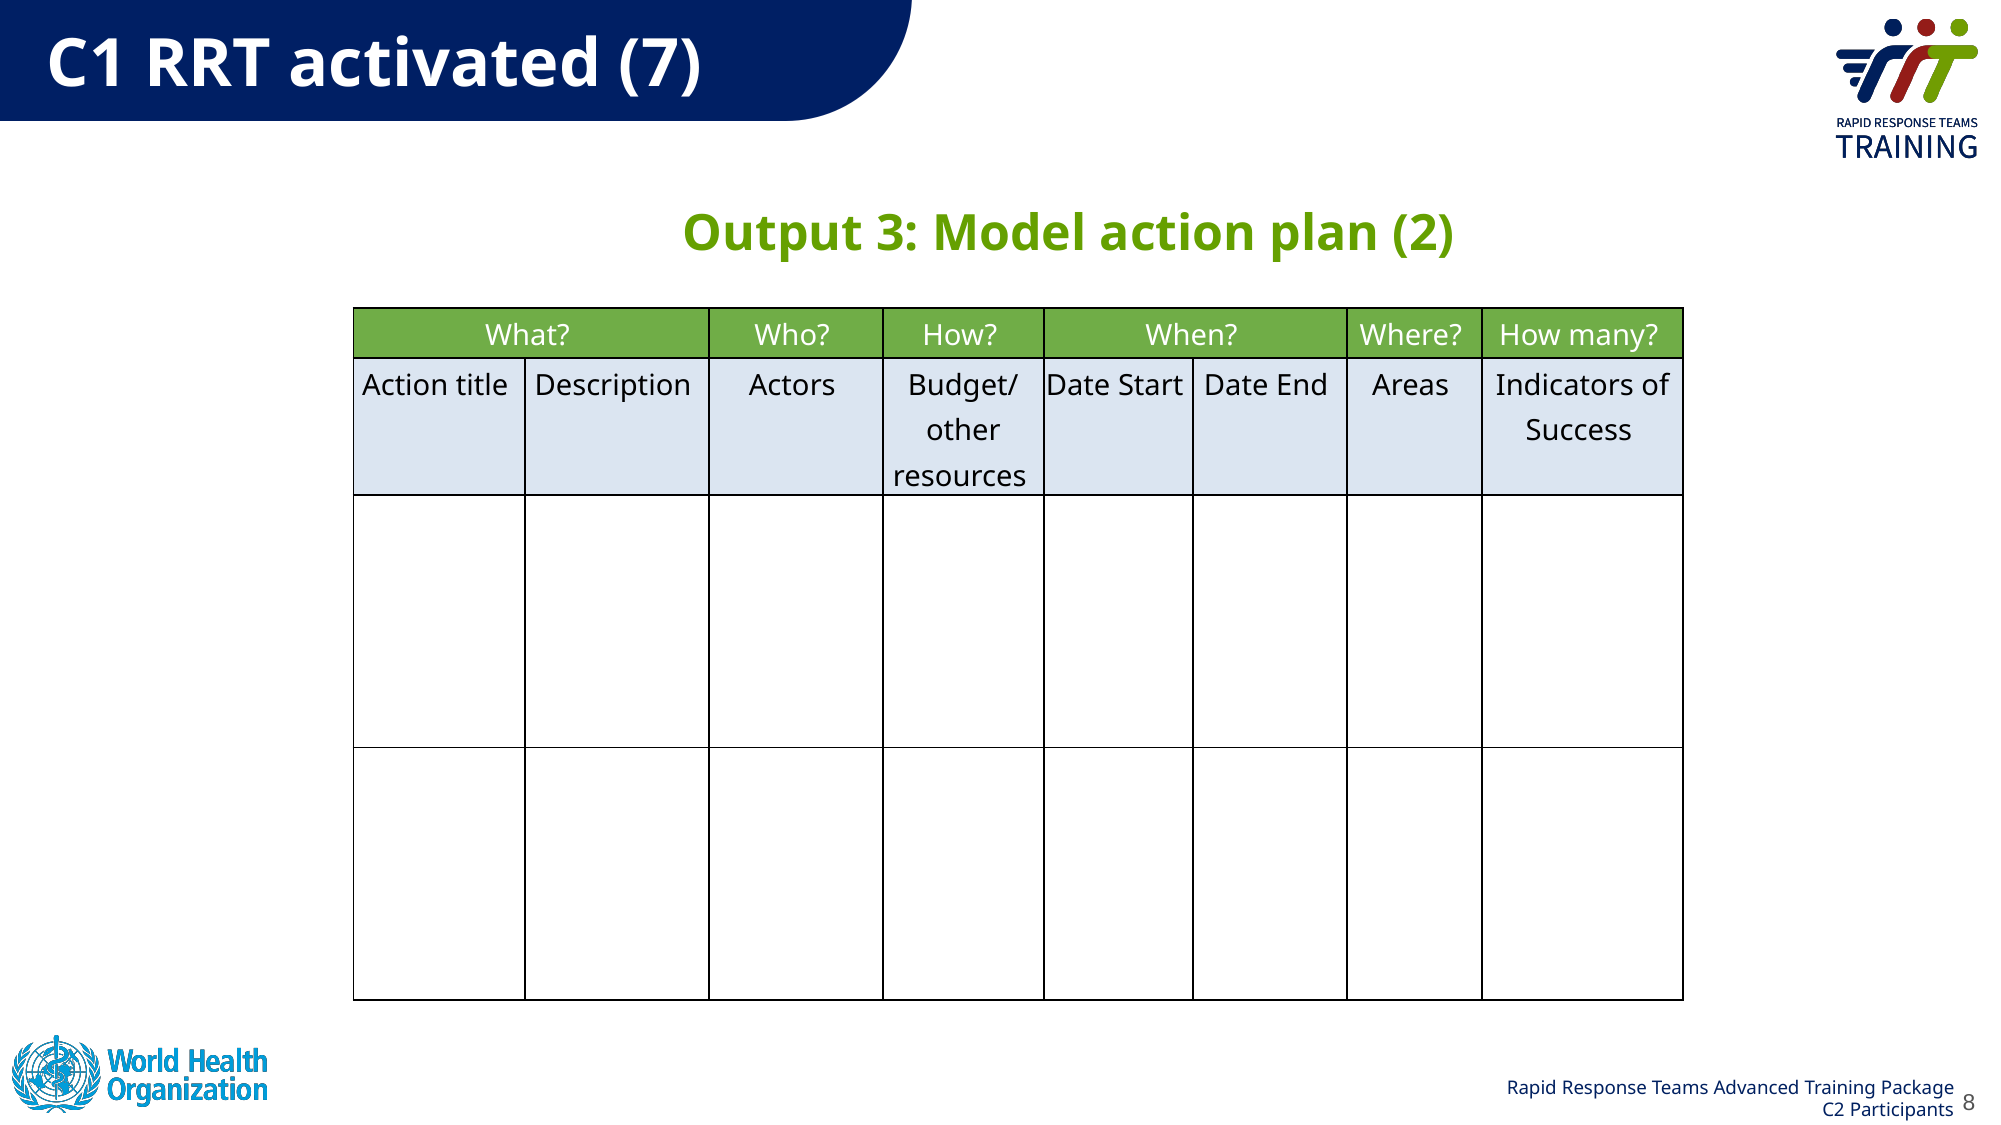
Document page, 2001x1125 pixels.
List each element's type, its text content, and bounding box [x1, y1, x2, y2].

picture [0, 0, 912, 121]
picture [59, 1035, 267, 1113]
table_cell [1194, 964, 1346, 999]
text_box C1 RRT activated (7) [39, 12, 1033, 108]
table_cell [526, 496, 574, 747]
picture [50, 1108, 62, 1113]
picture [30, 1083, 37, 1091]
picture [12, 1035, 54, 1068]
table_cell [1348, 964, 1481, 999]
table_cell [354, 496, 524, 747]
picture [24, 1054, 36, 1087]
picture [36, 1088, 78, 1105]
table_cell [710, 964, 882, 999]
table_cell Description [526, 359, 574, 494]
picture [34, 1054, 43, 1078]
table_cell [354, 748, 524, 999]
picture [12, 1083, 48, 1113]
table_cell [526, 748, 708, 999]
picture [22, 1062, 26, 1077]
picture [71, 1053, 90, 1091]
table_cell Action title [354, 359, 524, 494]
picture [46, 1056, 54, 1062]
picture [40, 1062, 47, 1070]
table_cell [1045, 964, 1192, 999]
table_header What? [354, 309, 574, 357]
table_cell [1483, 964, 1682, 999]
picture [1835, 19, 1978, 167]
table_cell [884, 964, 1043, 999]
list Output 3: Model action plan (2) [574, 199, 1924, 964]
